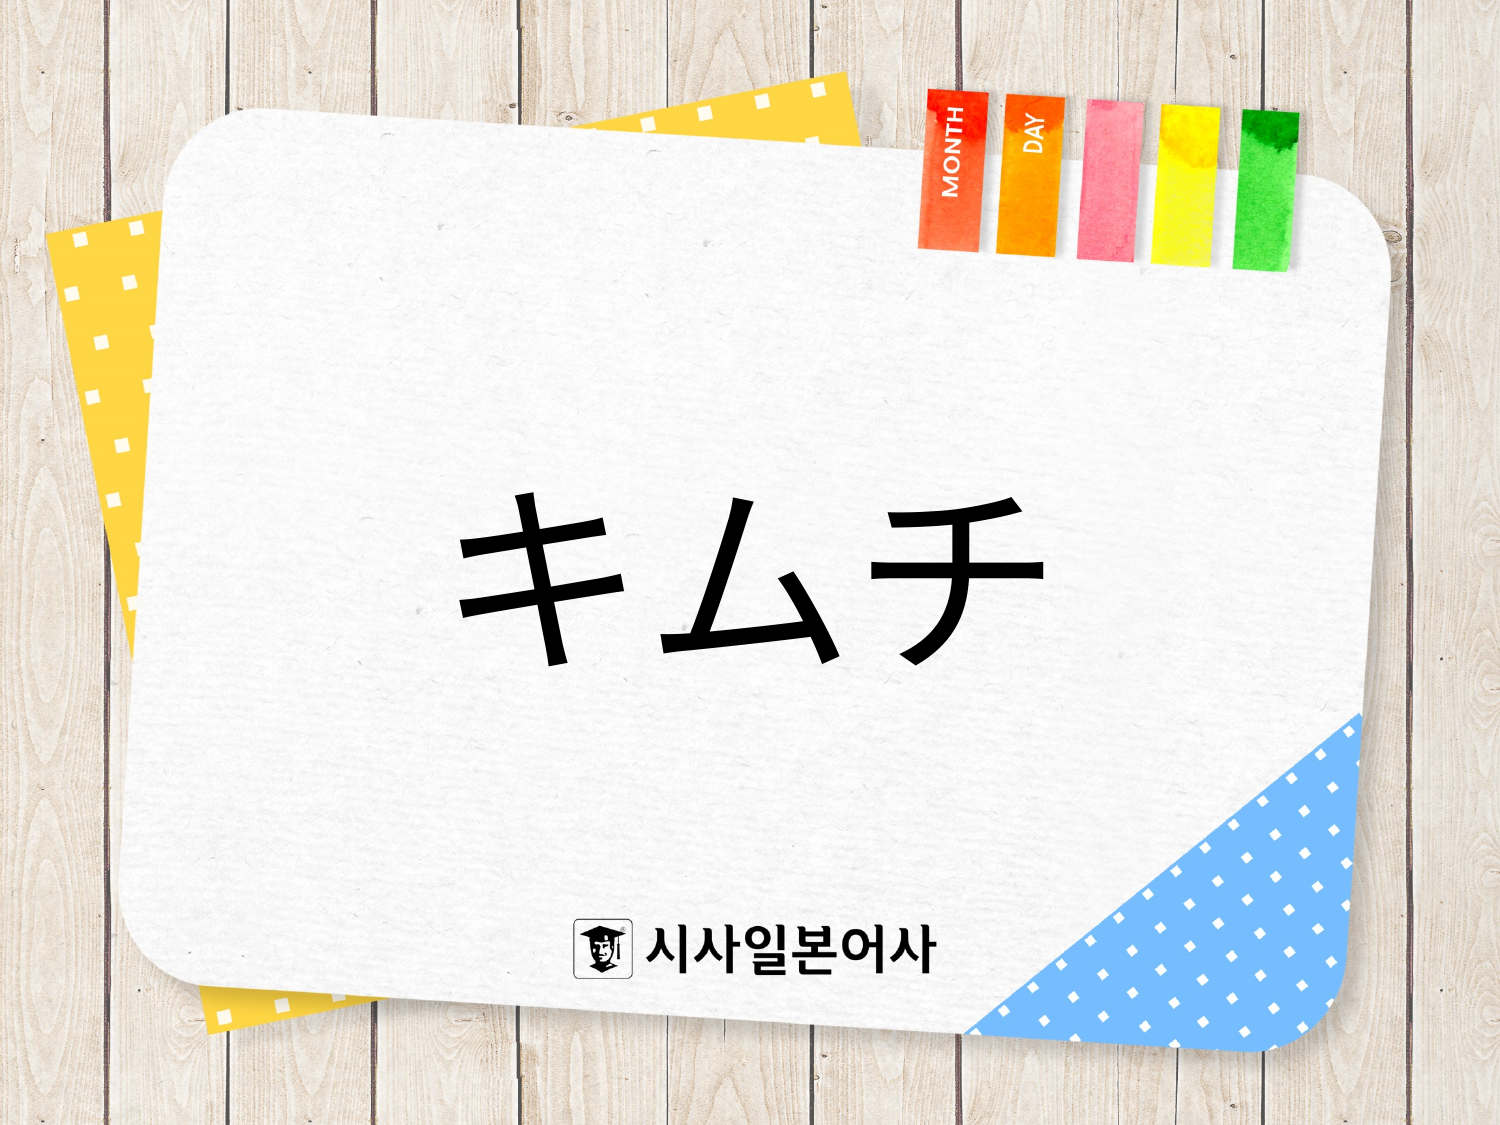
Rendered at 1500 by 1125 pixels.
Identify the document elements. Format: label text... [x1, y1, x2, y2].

title キムチ [75, 338, 1425, 811]
picture [0, 0, 1500, 1125]
